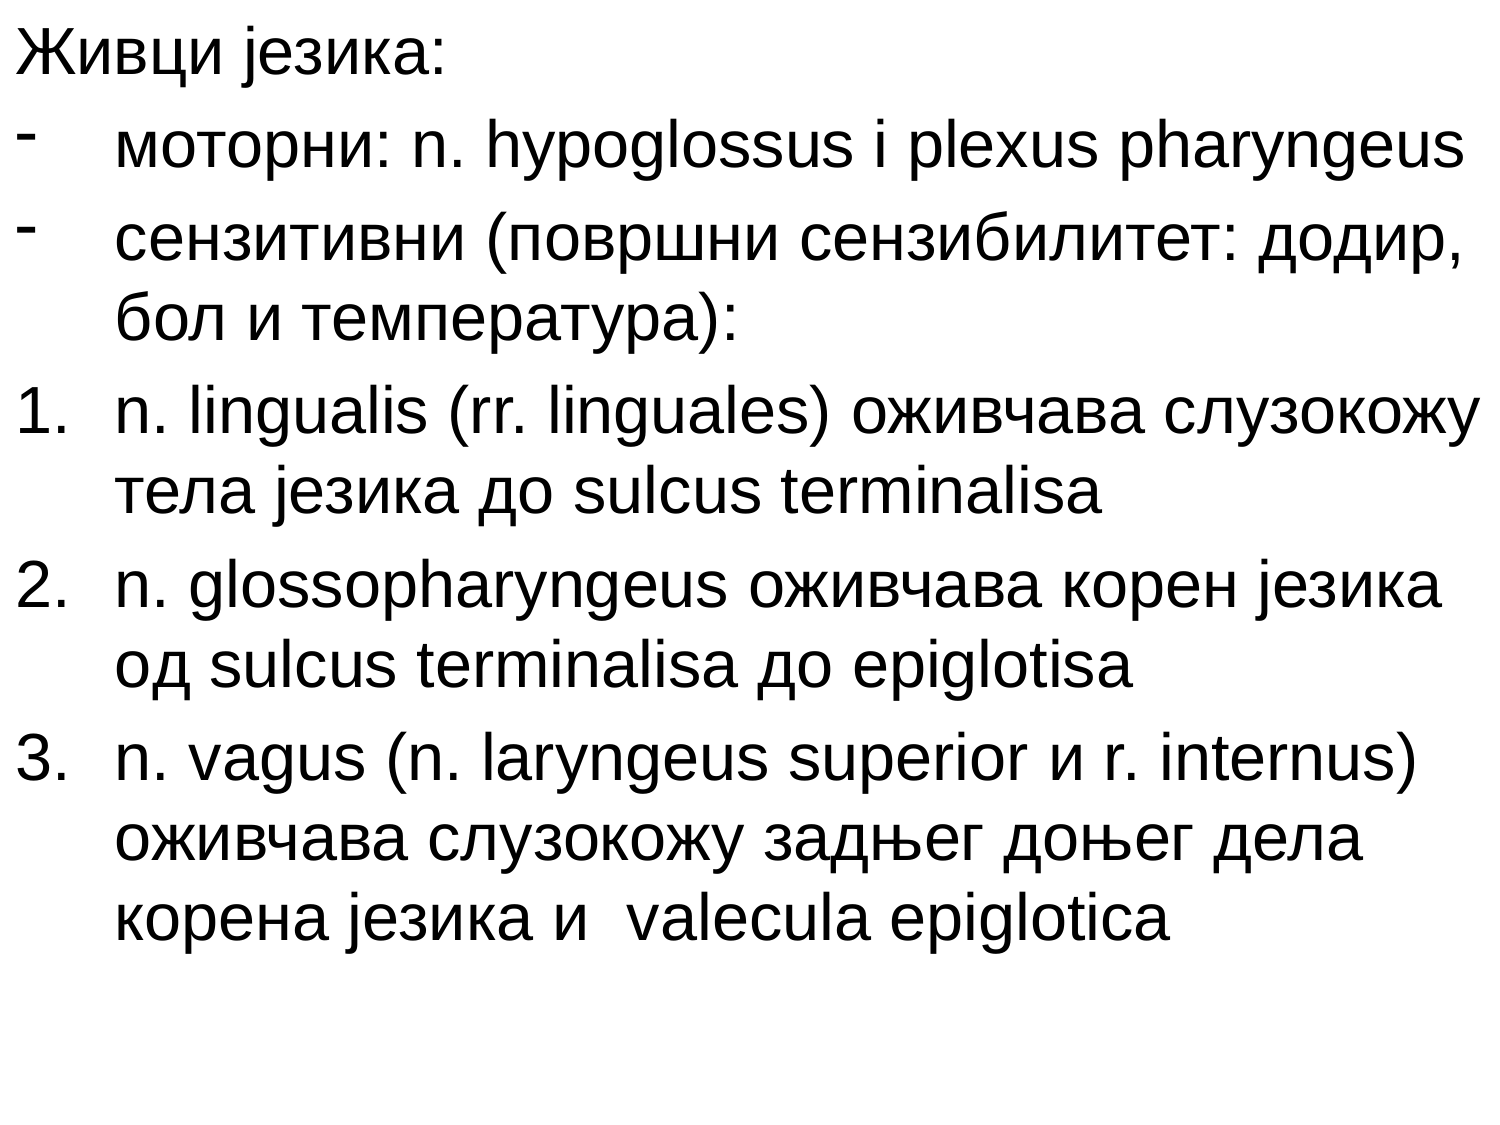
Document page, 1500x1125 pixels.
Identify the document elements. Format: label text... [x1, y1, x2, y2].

list Живци језика: моторни: n. hypoglossus i plexus pharyngeus сензитивни (површни сензибилитет: додир, бол и температура): n. lingualis (rr. linguales) оживчава слузокожу тела језика до sulсus terminalisa n. glossopharyngeus оживчава корен језика oд sulсus terminalisa дo epiglotisa n. vagus (n. laryngeus superior и r. internus) оживчава слузокожу задњег доњег дела корена језика и valeсulа epiglotiса [0, 0, 1500, 1125]
